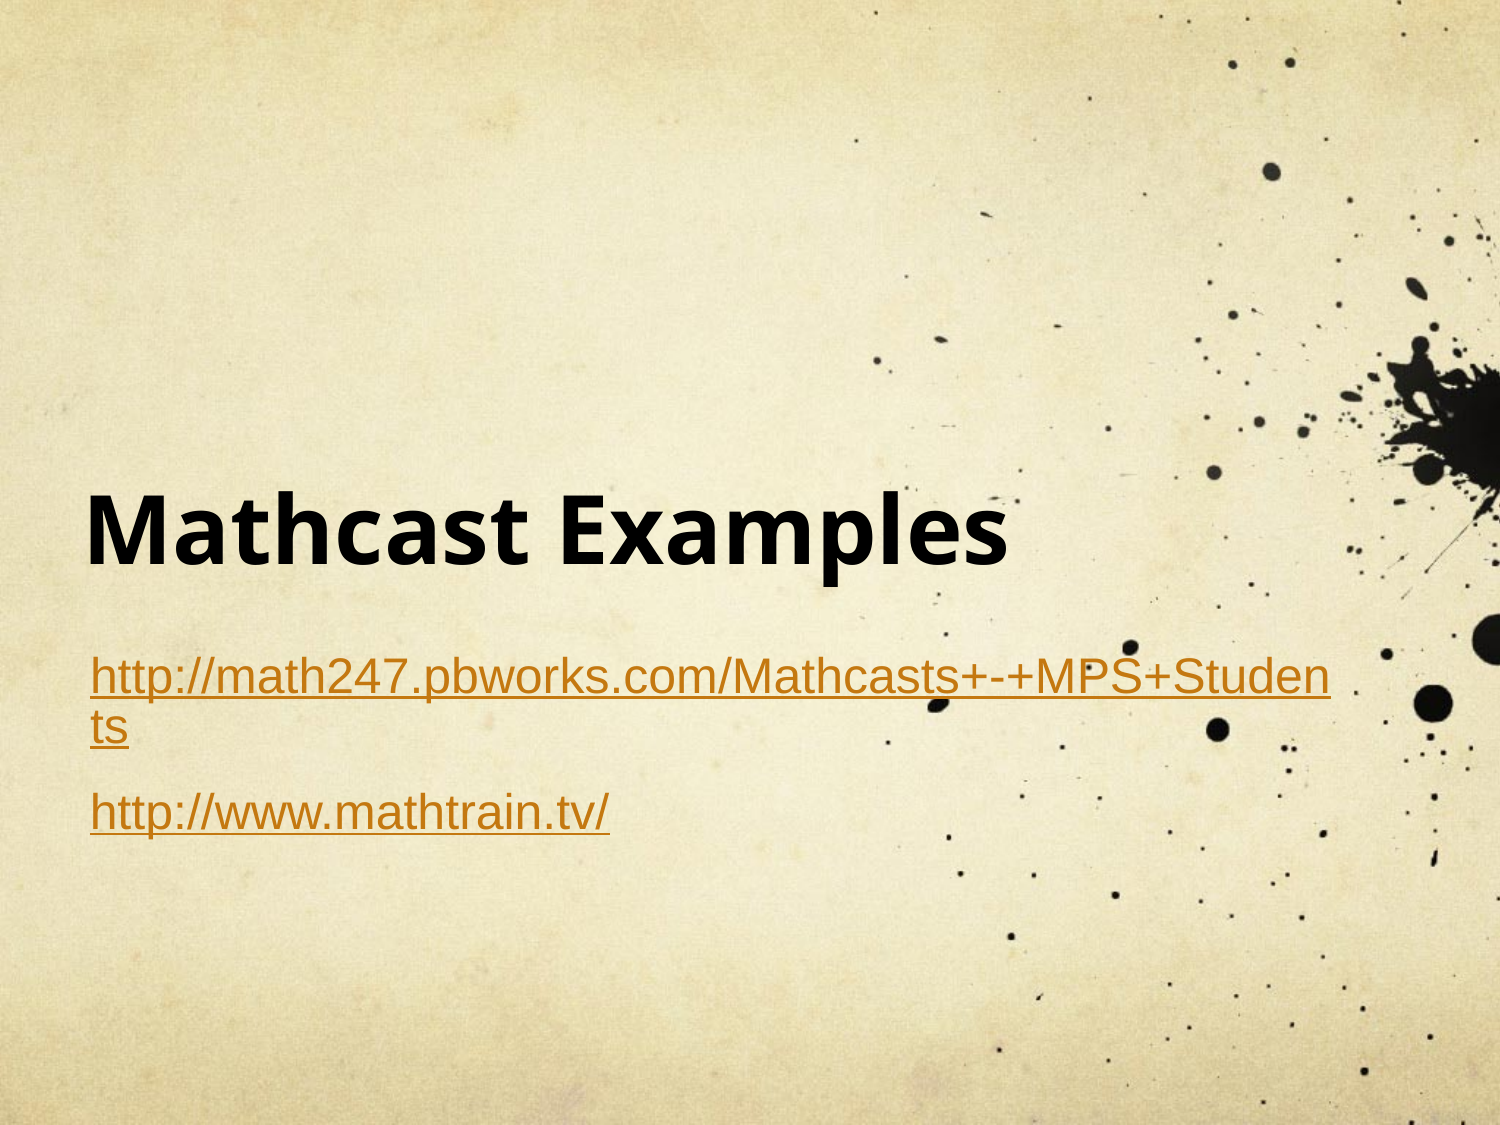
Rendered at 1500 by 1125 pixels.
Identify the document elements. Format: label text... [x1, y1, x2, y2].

list http://math247.pbworks.com/Mathcasts+-+MPS+Students [74, 583, 1351, 746]
text_box http://www.mathtrain.tv/ [74, 712, 1338, 968]
picture [0, 0, 1500, 1125]
title Mathcast Examples [74, 359, 1351, 583]
